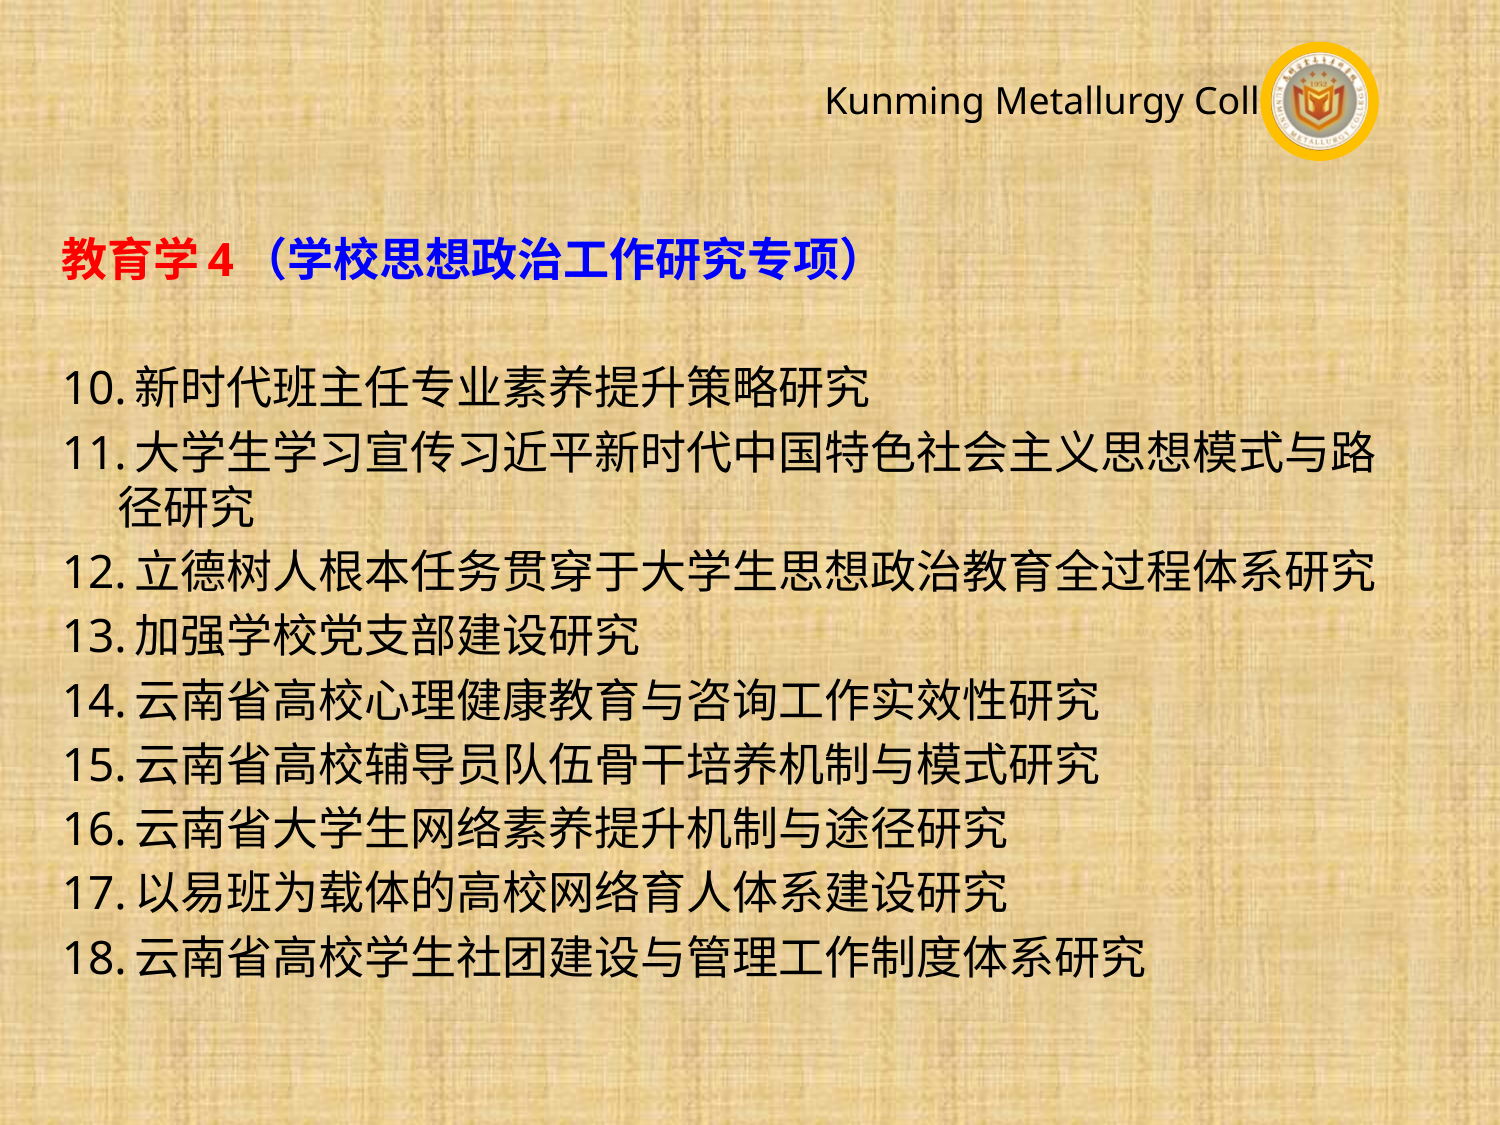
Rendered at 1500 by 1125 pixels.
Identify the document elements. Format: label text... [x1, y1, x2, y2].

title Kunming Metallurgy College [75, 23, 1442, 176]
picture [0, 0, 1500, 1125]
list 教育学4（学校思想政治工作研究专项） 10.新时代班主任专业素养提升策略研究 11.大学生学习宣传习近平新时代中国特色社会主义思想模式与路径研究 12.立德树人根本任务贯穿于大学生思想政治教育全过程体系研究 13.加强学校党支部建设研究 14.云南省高校心理健康教育与咨询工作实效性研究 15.云南省高校辅导员队伍骨干培养机制与模式研究 16.云南省大学生网络素养提升机制与途径研究 17.以易班为载体的高校网络育人体系建设研究 18.云南省高校学生社团建设与管理工作制度体系研究 [46, 222, 1407, 1005]
